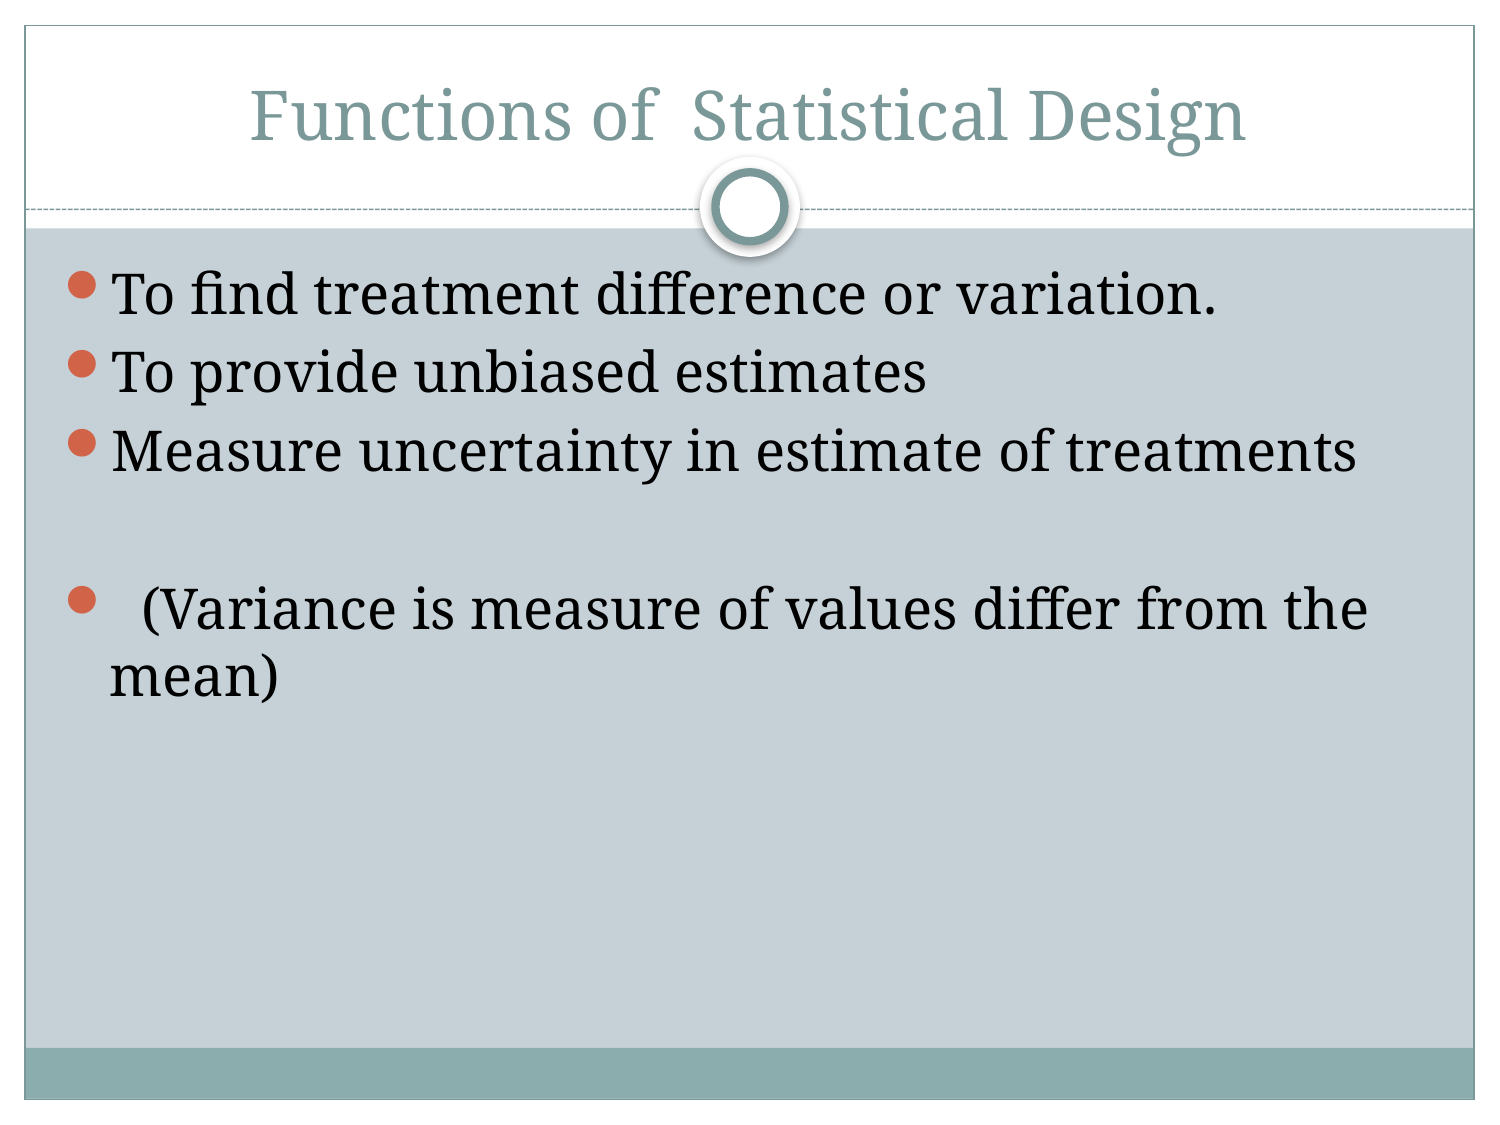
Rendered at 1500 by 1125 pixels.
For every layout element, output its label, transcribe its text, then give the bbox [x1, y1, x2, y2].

title Functions of Statistical Design [49, 37, 1450, 162]
list To find treatment difference or variation. To provide unbiased estimates Measure uncertainty in estimate of treatments (Variance is measure of values differ from the mean) [49, 250, 1445, 1001]
